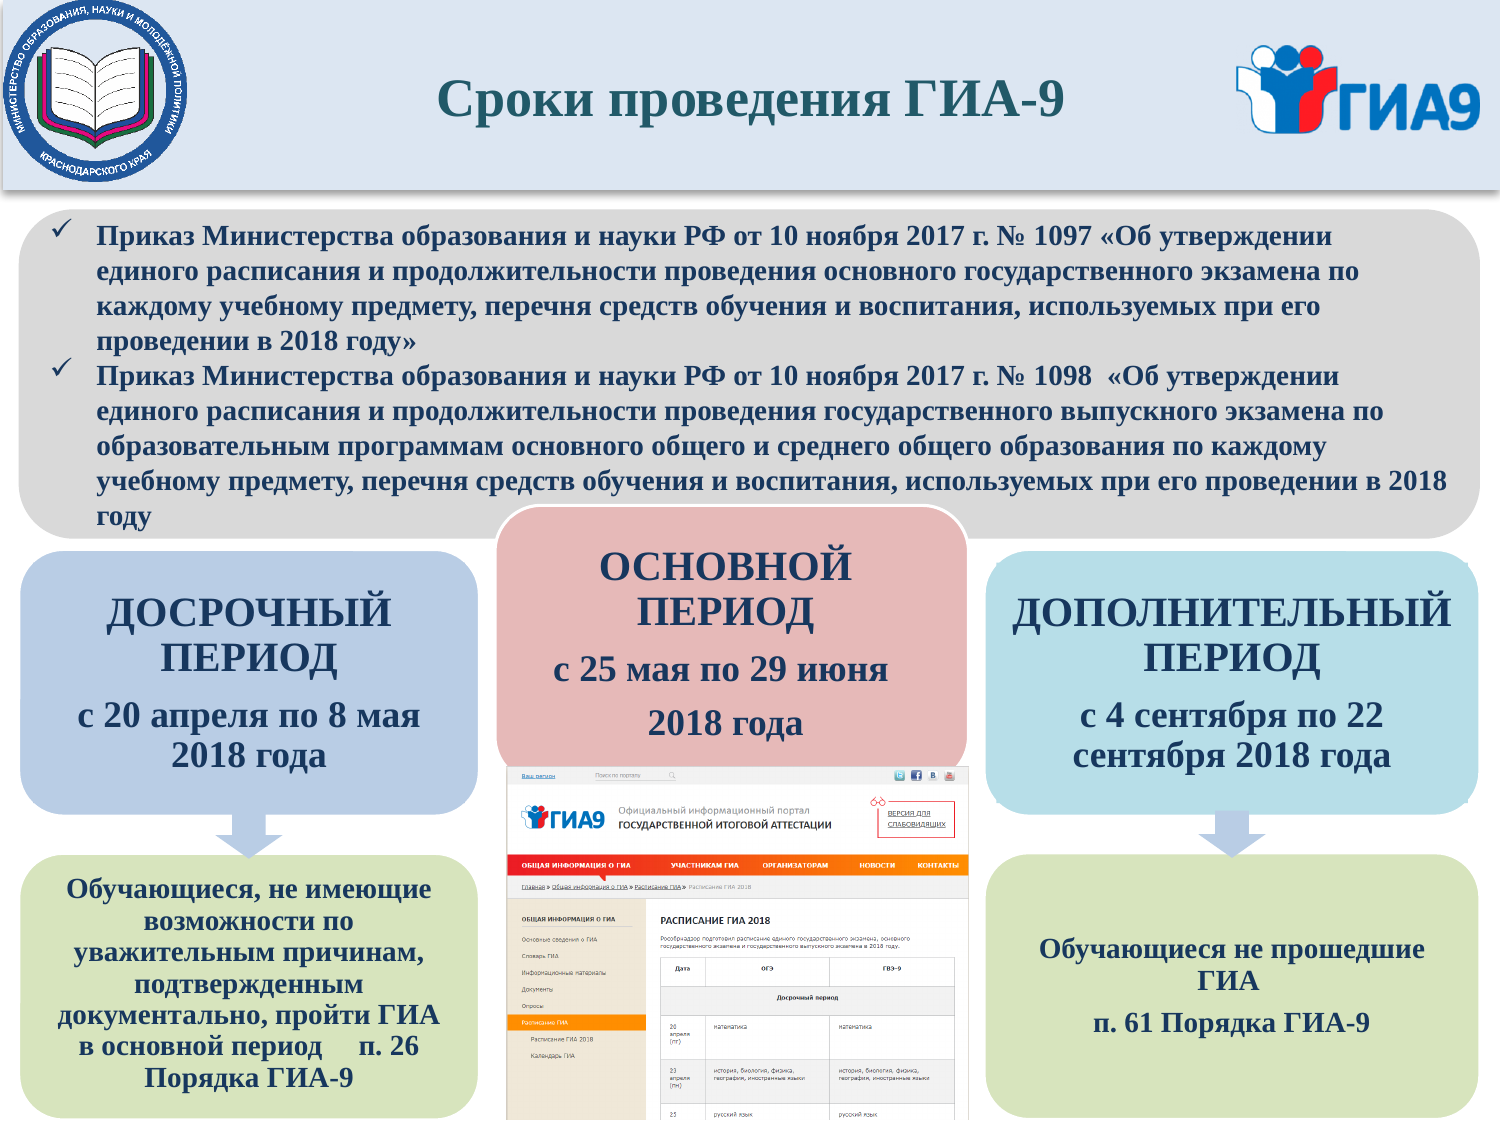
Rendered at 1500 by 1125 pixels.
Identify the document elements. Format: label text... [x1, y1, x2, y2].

text_box [1196, 828, 1268, 860]
text_box Обучающиеся не прошедшие ГИА п. 61 Порядка ГИА-9 [982, 851, 1482, 1122]
picture [2, 0, 187, 182]
text_box Обучающиеся, не имеющие возможности по уважительным причинам, подтвержденным документально, пройти ГИА в основной период п. 26 Порядка ГИА-9 [17, 851, 481, 1122]
text_box Приказ Министерства образования и науки РФ от 10 ноября 2017 г. № 1097 «Об утверждении единого расписания и продолжительности проведения основного государственного экзамена по каждому учебному предмету, перечня средств обучения и воспитания, используемых при его проведении в 2018 году» Приказ Министерства образования и науки РФ от 10 ноября 2017 г. № 1098 «Об утверждении единого расписания и продолжительности проведения государственного выпускного экзамена по образовательным программам основного общего и среднего общего образования по каждому учебному предмету, перечня средств обучения и воспитания, используемых при его проведении в 2018 году [17, 207, 1482, 541]
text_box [494, 505, 969, 783]
picture [1236, 45, 1481, 134]
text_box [18, 549, 480, 817]
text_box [983, 549, 1481, 817]
picture [505, 766, 969, 1120]
text_box Сроки проведения ГИА-9 [188, 0, 1500, 190]
text_box [213, 828, 285, 861]
